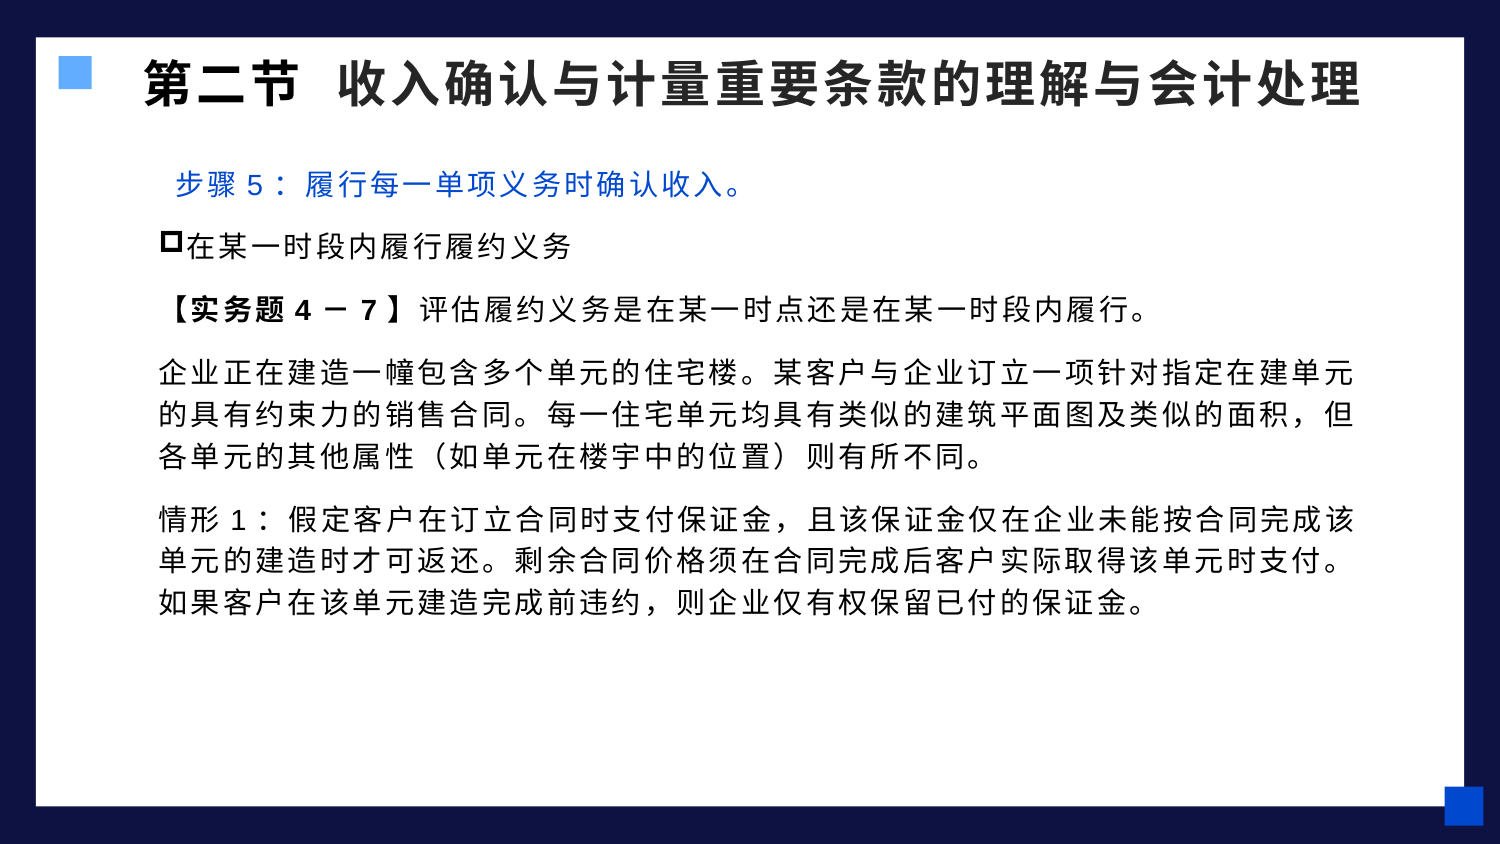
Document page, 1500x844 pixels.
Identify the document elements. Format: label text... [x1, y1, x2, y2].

text_box 第二节 收入确认与计量重要条款的理解与会计处理 [99, 32, 1400, 122]
list 步骤5：履行每一单项义务时确认收入。 在某一时段内履行履约义务 【实务题4－7】评估履约义务是在某一时点还是在某一时段内履行。 企业正在建造一幢包含多个单元的住宅楼。某客户与企业订立一项针对指定在建单元的具有约束力的销售合同。每一住宅单元均具有类似的建筑平面图及类似的面积，但各单元的其他属性（如单元在楼宇中的位置）则有所不同。 情形1：假定客户在订立合同时支付保证金，且该保证金仅在企业未能按合同完成该单元的建造时才可返还。剩余合同价格须在合同完成后客户实际取得该单元时支付。如果客户在该单元建造完成前违约，则企业仅有权保留已付的保证金。 [141, 158, 1389, 584]
